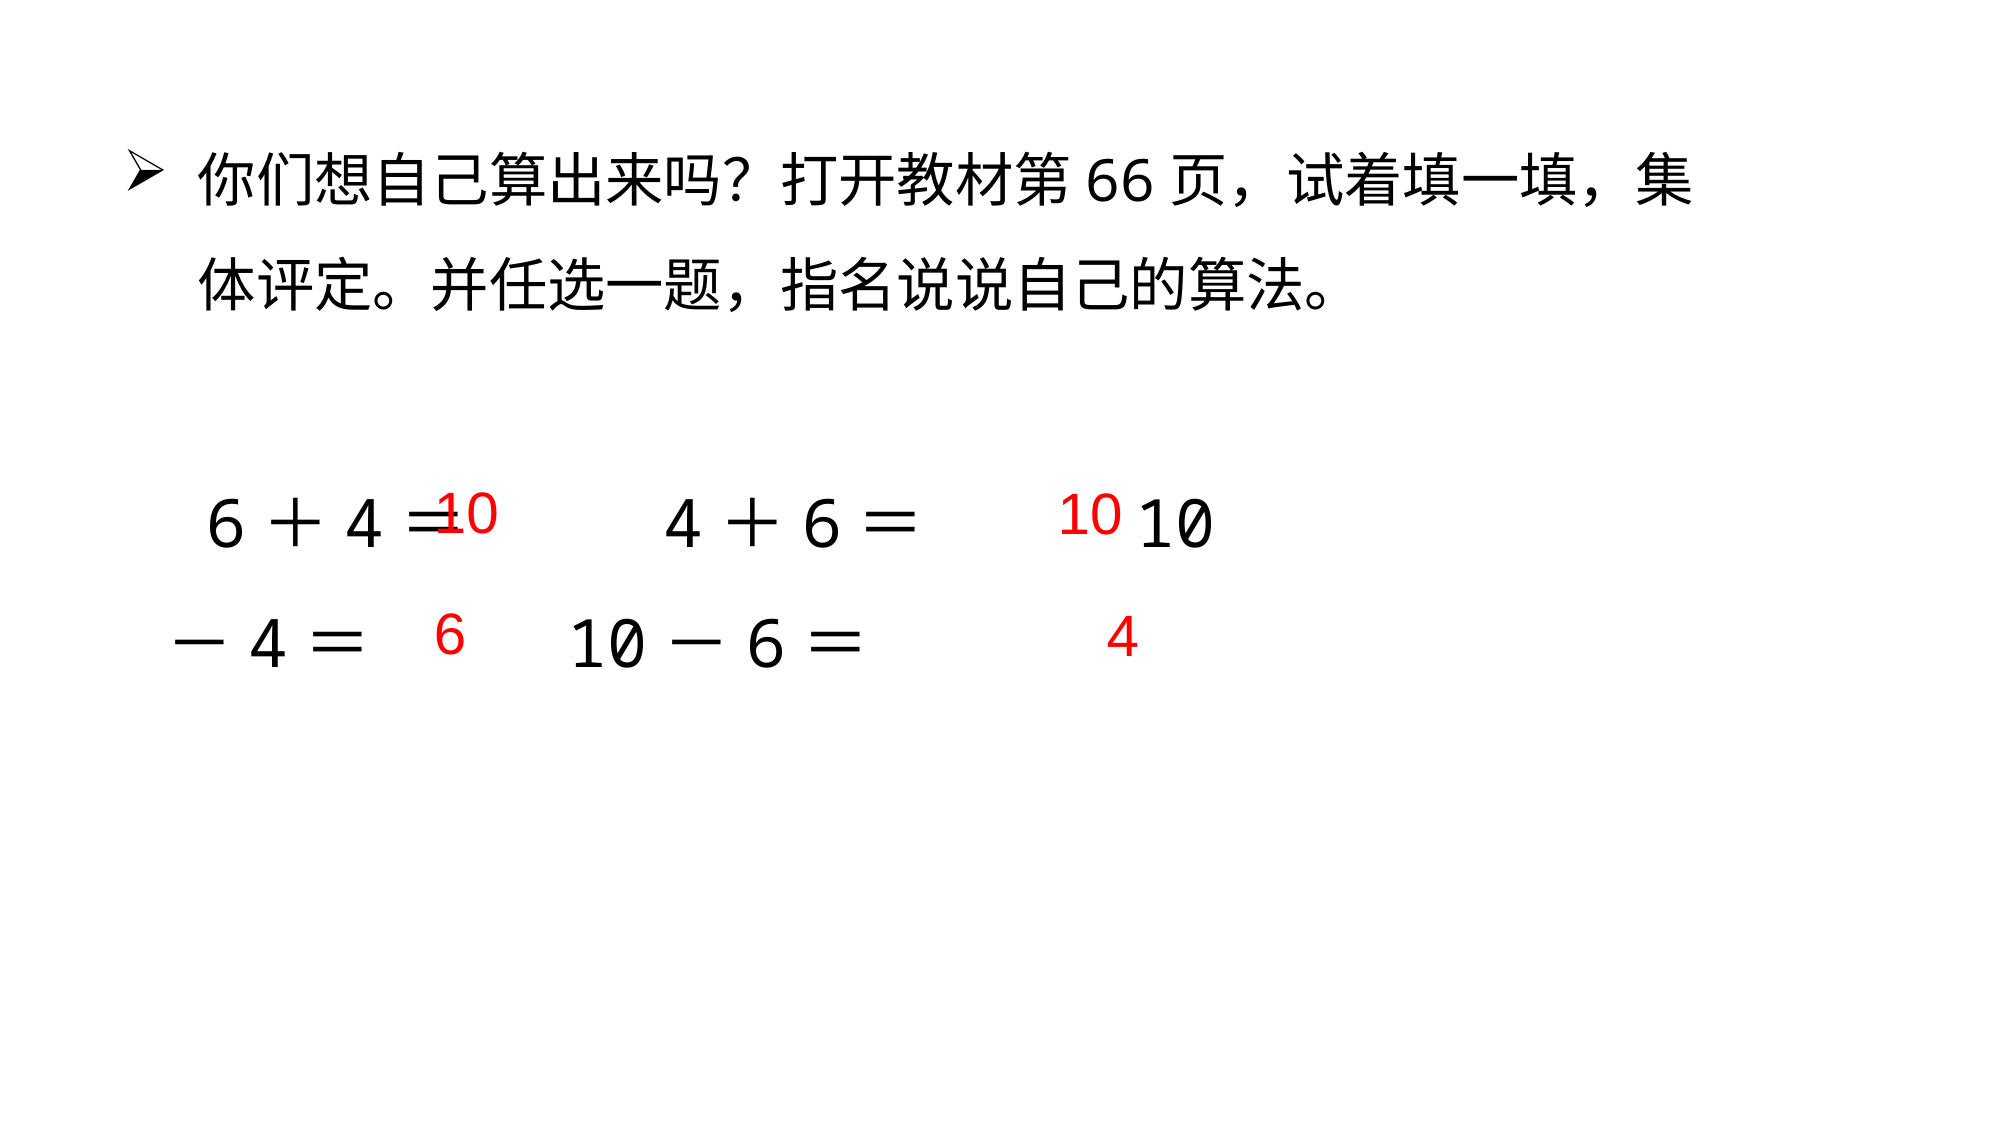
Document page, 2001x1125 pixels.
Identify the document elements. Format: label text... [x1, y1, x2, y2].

text_box 你们想自己算出来吗？打开教材第66页，试着填一填，集体评定。并任选一题，指名说说自己的算法。 [108, 100, 1724, 326]
text_box 6＋4＝ 4＋6＝ 10－4＝ 10－6＝ [151, 433, 1250, 689]
text_box 10 [419, 467, 644, 553]
text_box 4 [1091, 590, 1316, 676]
text_box 10 [1042, 469, 1267, 554]
text_box 6 [419, 588, 644, 674]
